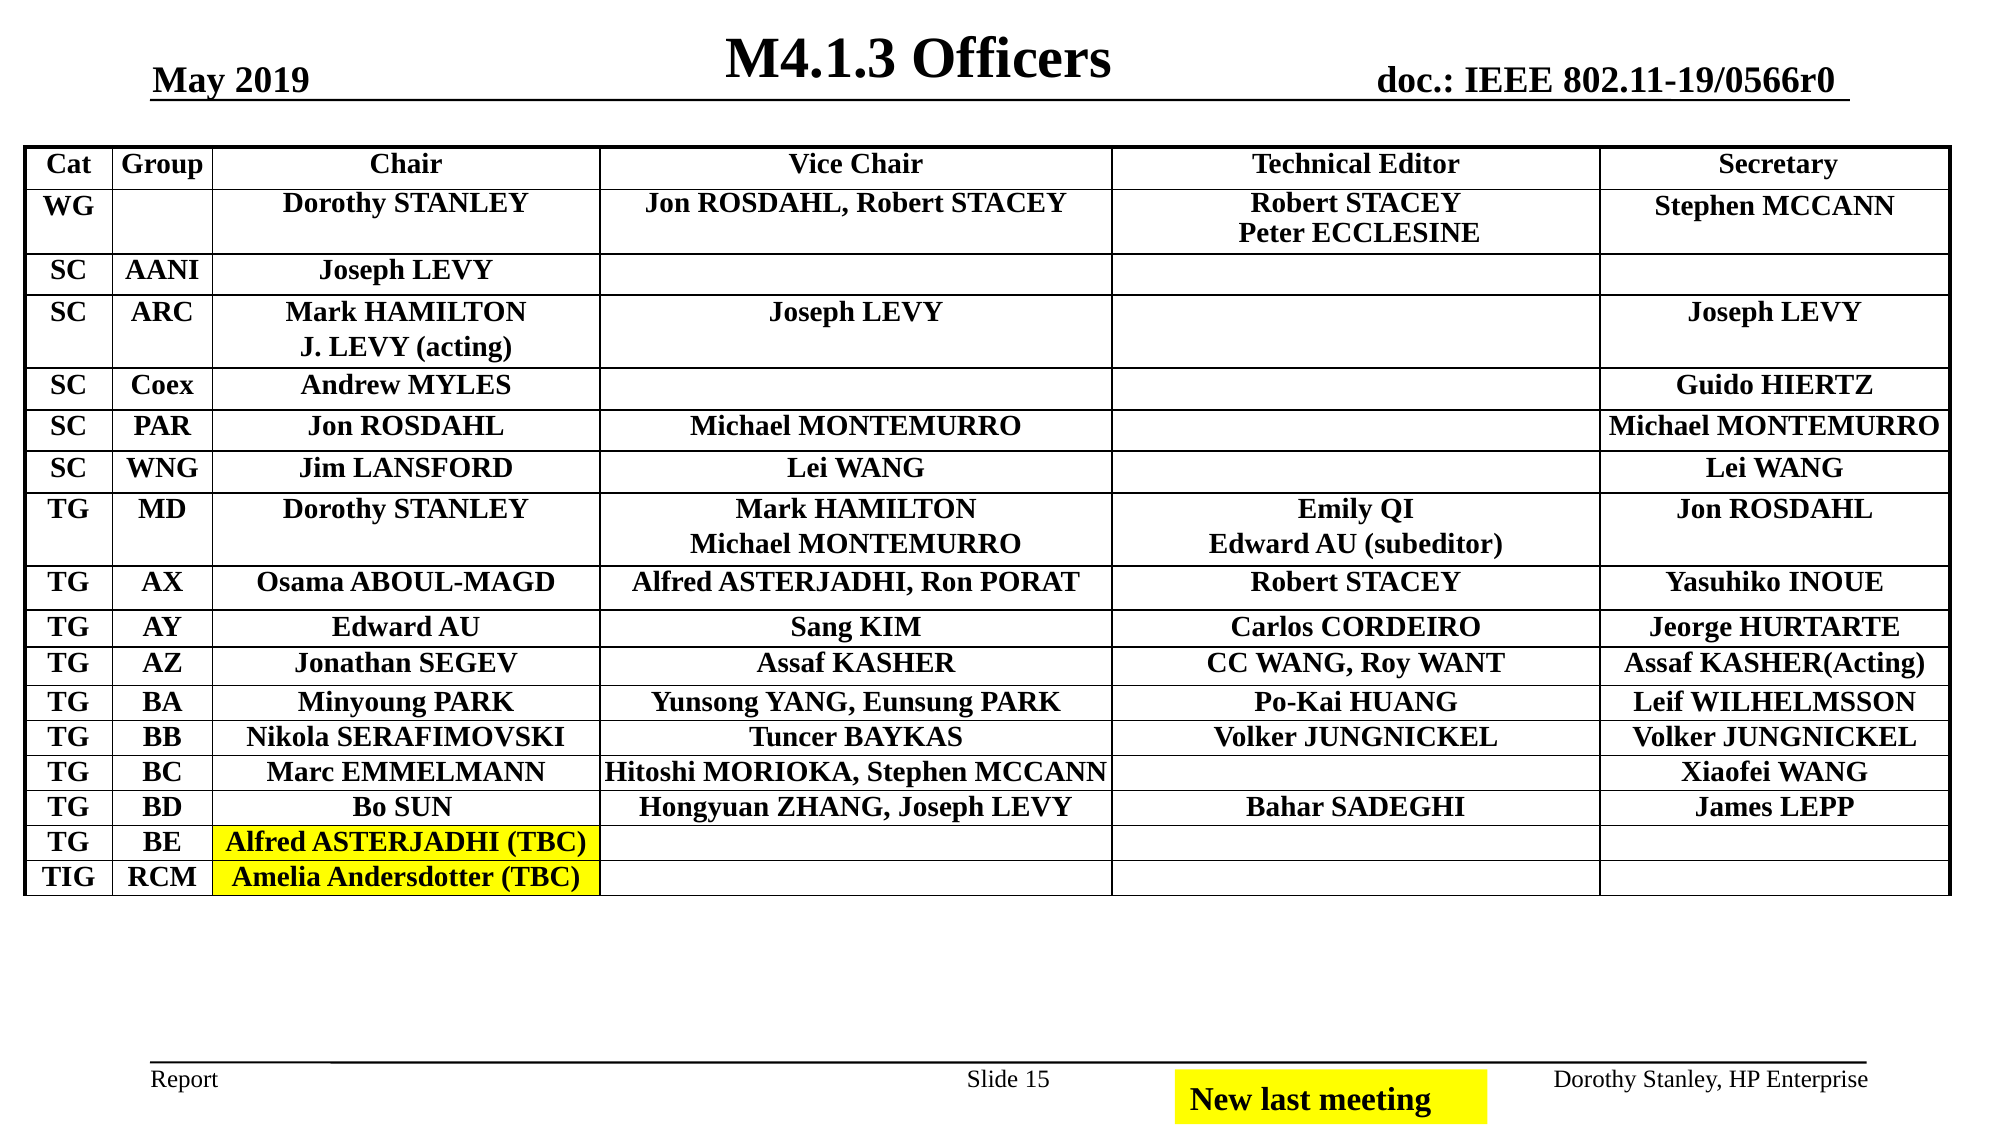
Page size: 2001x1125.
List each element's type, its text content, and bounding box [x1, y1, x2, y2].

table_cell SC [27, 255, 112, 294]
table_cell Dorothy STANLEY [213, 494, 599, 565]
table_cell SC [27, 452, 112, 492]
title M4.1.3 Officers [324, 23, 1513, 86]
text_box New last meeting [1174, 1069, 1488, 1125]
table_cell James LEPP [1601, 791, 1948, 825]
table_cell Lei WANG [601, 452, 1111, 492]
table_cell TG [27, 494, 112, 565]
table_header Chair [213, 149, 599, 189]
table_cell [1601, 861, 1948, 895]
table_cell Volker JUNGNICKEL [1601, 721, 1948, 755]
table_cell Joseph LEVY [213, 255, 599, 294]
table_header Cat [27, 149, 112, 189]
table_cell Lei WANG [1601, 452, 1948, 492]
table_cell Hongyuan ZHANG, Joseph LEVY [601, 791, 1111, 825]
table_cell Assaf KASHER(Acting) [1601, 648, 1948, 685]
table_cell Leif WILHELMSSON [1601, 686, 1948, 720]
table_cell [1113, 826, 1599, 860]
table_cell Sang KIM [601, 611, 1111, 646]
table_cell Assaf KASHER [601, 648, 1111, 685]
table_cell Guido HIERTZ [1601, 369, 1948, 409]
table_cell BC [113, 756, 212, 790]
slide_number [152, 54, 406, 101]
table_cell Michael MONTEMURRO [601, 411, 1111, 450]
table_cell Jon ROSDAHL [213, 411, 599, 450]
table_cell AZ [113, 648, 212, 685]
table_cell [601, 826, 1111, 860]
table_cell SC [27, 411, 112, 450]
table_cell RCM [113, 861, 212, 895]
table_cell TG [27, 756, 112, 790]
table_cell Alfred ASTERJADHI, Ron PORAT [601, 567, 1111, 609]
table_header Group [113, 149, 212, 189]
table_cell BA [113, 686, 212, 720]
table_header Secretary [1601, 149, 1948, 189]
table_cell Amelia Andersdotter (TBC) [213, 861, 599, 895]
table_cell Stephen MCCANN [1601, 190, 1948, 253]
table_cell Minyoung PARK [213, 686, 599, 720]
table_cell TG [27, 648, 112, 685]
table_header Vice Chair [601, 149, 1111, 189]
table_cell Michael MONTEMURRO [1601, 411, 1948, 450]
table_cell [1113, 861, 1599, 895]
table_cell Dorothy STANLEY [213, 190, 599, 253]
table_cell Yasuhiko INOUE [1601, 567, 1948, 609]
table_cell TG [27, 721, 112, 755]
table_cell Edward AU [213, 611, 599, 646]
table_cell Jeorge HURTARTE [1601, 611, 1948, 646]
table_cell TG [27, 791, 112, 825]
table_cell Robert STACEY [1113, 567, 1599, 609]
table_cell BB [113, 721, 212, 755]
table_cell [1113, 756, 1599, 790]
table_cell WNG [113, 452, 212, 492]
table_cell AX [113, 567, 212, 609]
table_cell Bahar SADEGHI [1113, 791, 1599, 825]
table_cell Tuncer BAYKAS [601, 721, 1111, 755]
table_cell [1601, 826, 1948, 860]
table_cell TG [27, 826, 112, 860]
table_cell SC [27, 369, 112, 409]
table_cell Bo SUN [213, 791, 599, 825]
table_cell Jon ROSDAHL [1601, 494, 1948, 565]
table_cell [601, 369, 1111, 409]
table_cell Jonathan SEGEV [213, 648, 599, 685]
table_cell [1113, 296, 1599, 367]
table_cell Jim LANSFORD [213, 452, 599, 492]
table_cell [1601, 255, 1948, 294]
table_cell Alfred ASTERJADHI (TBC) [213, 826, 599, 860]
table_cell TG [27, 567, 112, 609]
table_cell [1113, 369, 1599, 409]
footer Dorothy Stanley, HP Enterprise [1512, 1061, 1869, 1093]
table_cell CC WANG, Roy WANT [1113, 648, 1599, 685]
table_cell Po-Kai HUANG [1113, 686, 1599, 720]
table_cell Osama ABOUL-MAGD [213, 567, 599, 609]
table_cell TG [27, 611, 112, 646]
table_cell [1113, 452, 1599, 492]
table_cell TIG [27, 861, 112, 895]
table_cell PAR [113, 411, 212, 450]
table_cell Carlos CORDEIRO [1113, 611, 1599, 646]
table_cell BD [113, 791, 212, 825]
table_cell SC [27, 296, 112, 367]
table_cell [601, 255, 1111, 294]
table_cell Nikola SERAFIMOVSKI [213, 721, 599, 755]
table_cell Robert STACEY Peter ECCLESINE [1113, 190, 1599, 253]
table_cell Mark HAMILTON J. LEVY (acting) [213, 296, 599, 367]
table_cell Hitoshi MORIOKA, Stephen MCCANN [601, 756, 1111, 790]
table_cell Emily QI Edward AU (subeditor) [1113, 494, 1599, 565]
table_cell Andrew MYLES [213, 369, 599, 409]
table_cell AANI [113, 255, 212, 294]
table_cell Coex [113, 369, 212, 409]
table_cell ARC [113, 296, 212, 367]
slide_number Slide 15 [964, 1061, 1053, 1093]
table_cell AY [113, 611, 212, 646]
table_cell [113, 190, 212, 253]
table_cell Joseph LEVY [1601, 296, 1948, 367]
table_cell Yunsong YANG, Eunsung PARK [601, 686, 1111, 720]
table_cell MD [113, 494, 212, 565]
table_cell Jon ROSDAHL, Robert STACEY [601, 190, 1111, 253]
table_cell [1113, 411, 1599, 450]
table_cell TG [27, 686, 112, 720]
table_cell BE [113, 826, 212, 860]
table_cell Volker JUNGNICKEL [1113, 721, 1599, 755]
table_cell [601, 861, 1111, 895]
table_cell Mark HAMILTON Michael MONTEMURRO [601, 494, 1111, 565]
table_cell Xiaofei WANG [1601, 756, 1948, 790]
table_cell Marc EMMELMANN [213, 756, 599, 790]
table_cell Joseph LEVY [601, 296, 1111, 367]
table_cell [1113, 255, 1599, 294]
table_header Technical Editor [1113, 149, 1599, 189]
table_cell WG [27, 190, 112, 253]
